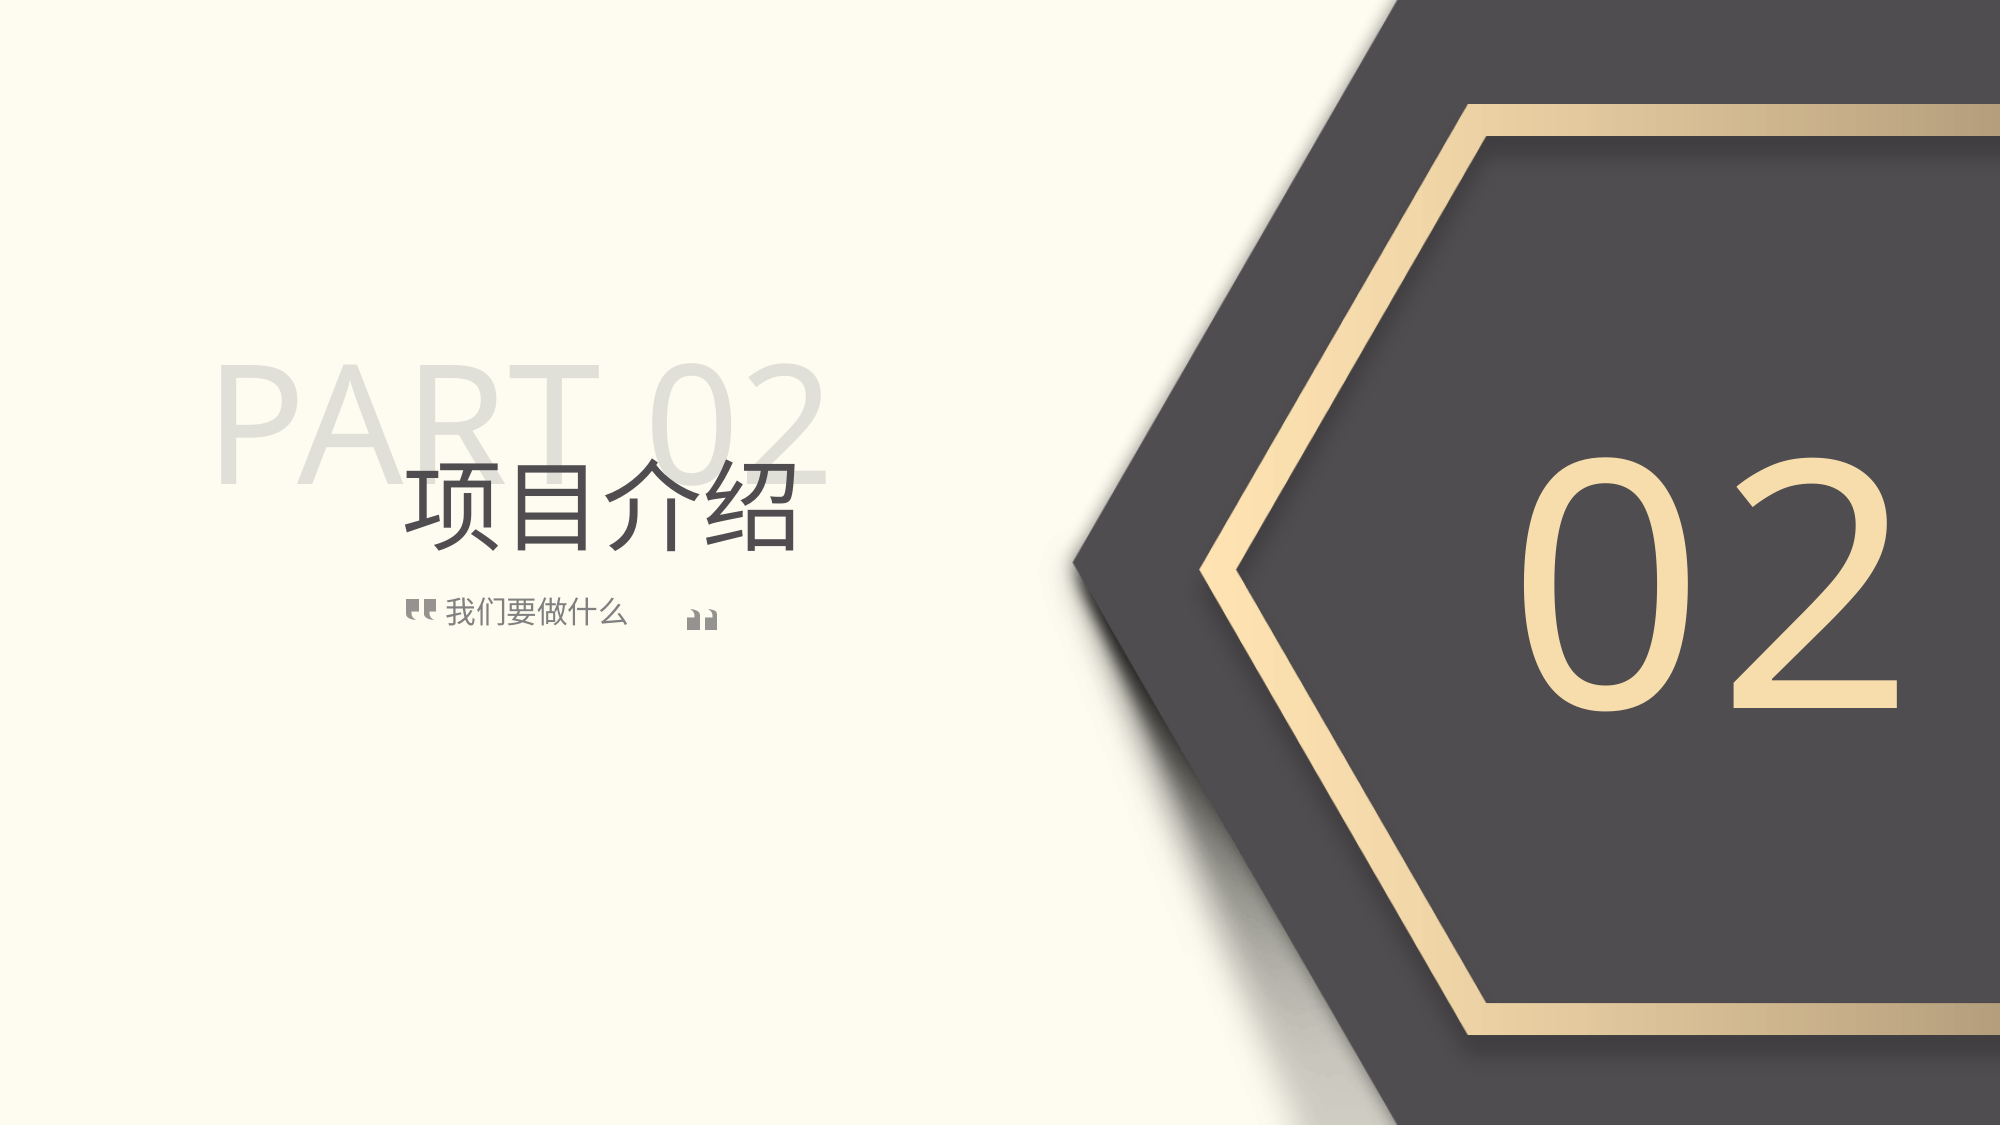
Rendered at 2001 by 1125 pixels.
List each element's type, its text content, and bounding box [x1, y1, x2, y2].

picture [406, 599, 436, 620]
picture [1038, 0, 2000, 1125]
text_box 项目介绍 [387, 436, 818, 572]
text_box 我们要做什么 [430, 585, 644, 637]
picture [687, 609, 717, 630]
text_box PART 02 [190, 310, 851, 526]
